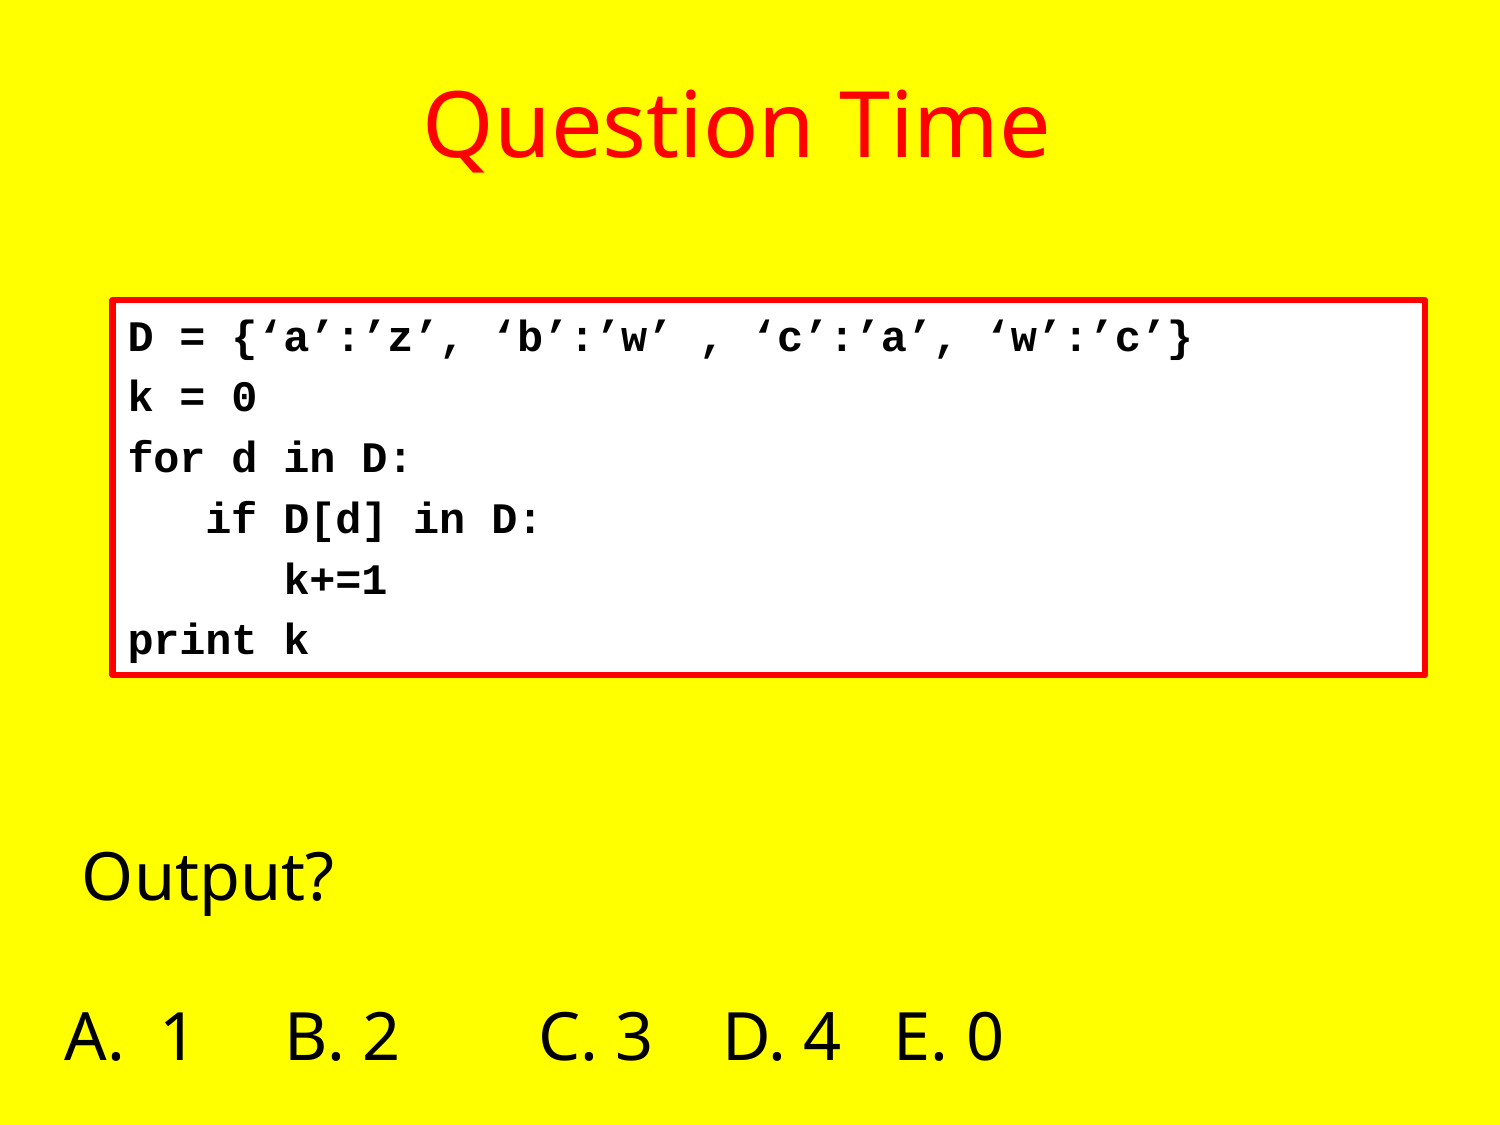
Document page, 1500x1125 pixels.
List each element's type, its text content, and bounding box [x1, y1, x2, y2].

title Question Time [99, 0, 1375, 242]
text_box Output? A. 1 B. 2 C. 3 D. 4 E. 0 [49, 826, 1500, 1125]
subtitle D = {‘a’:’z’, ‘b’:’w’ , ‘c’:’a’, ‘w’:’c’} k = 0 for d in D: if D[d] in D: k+=1 print k [112, 299, 1425, 675]
